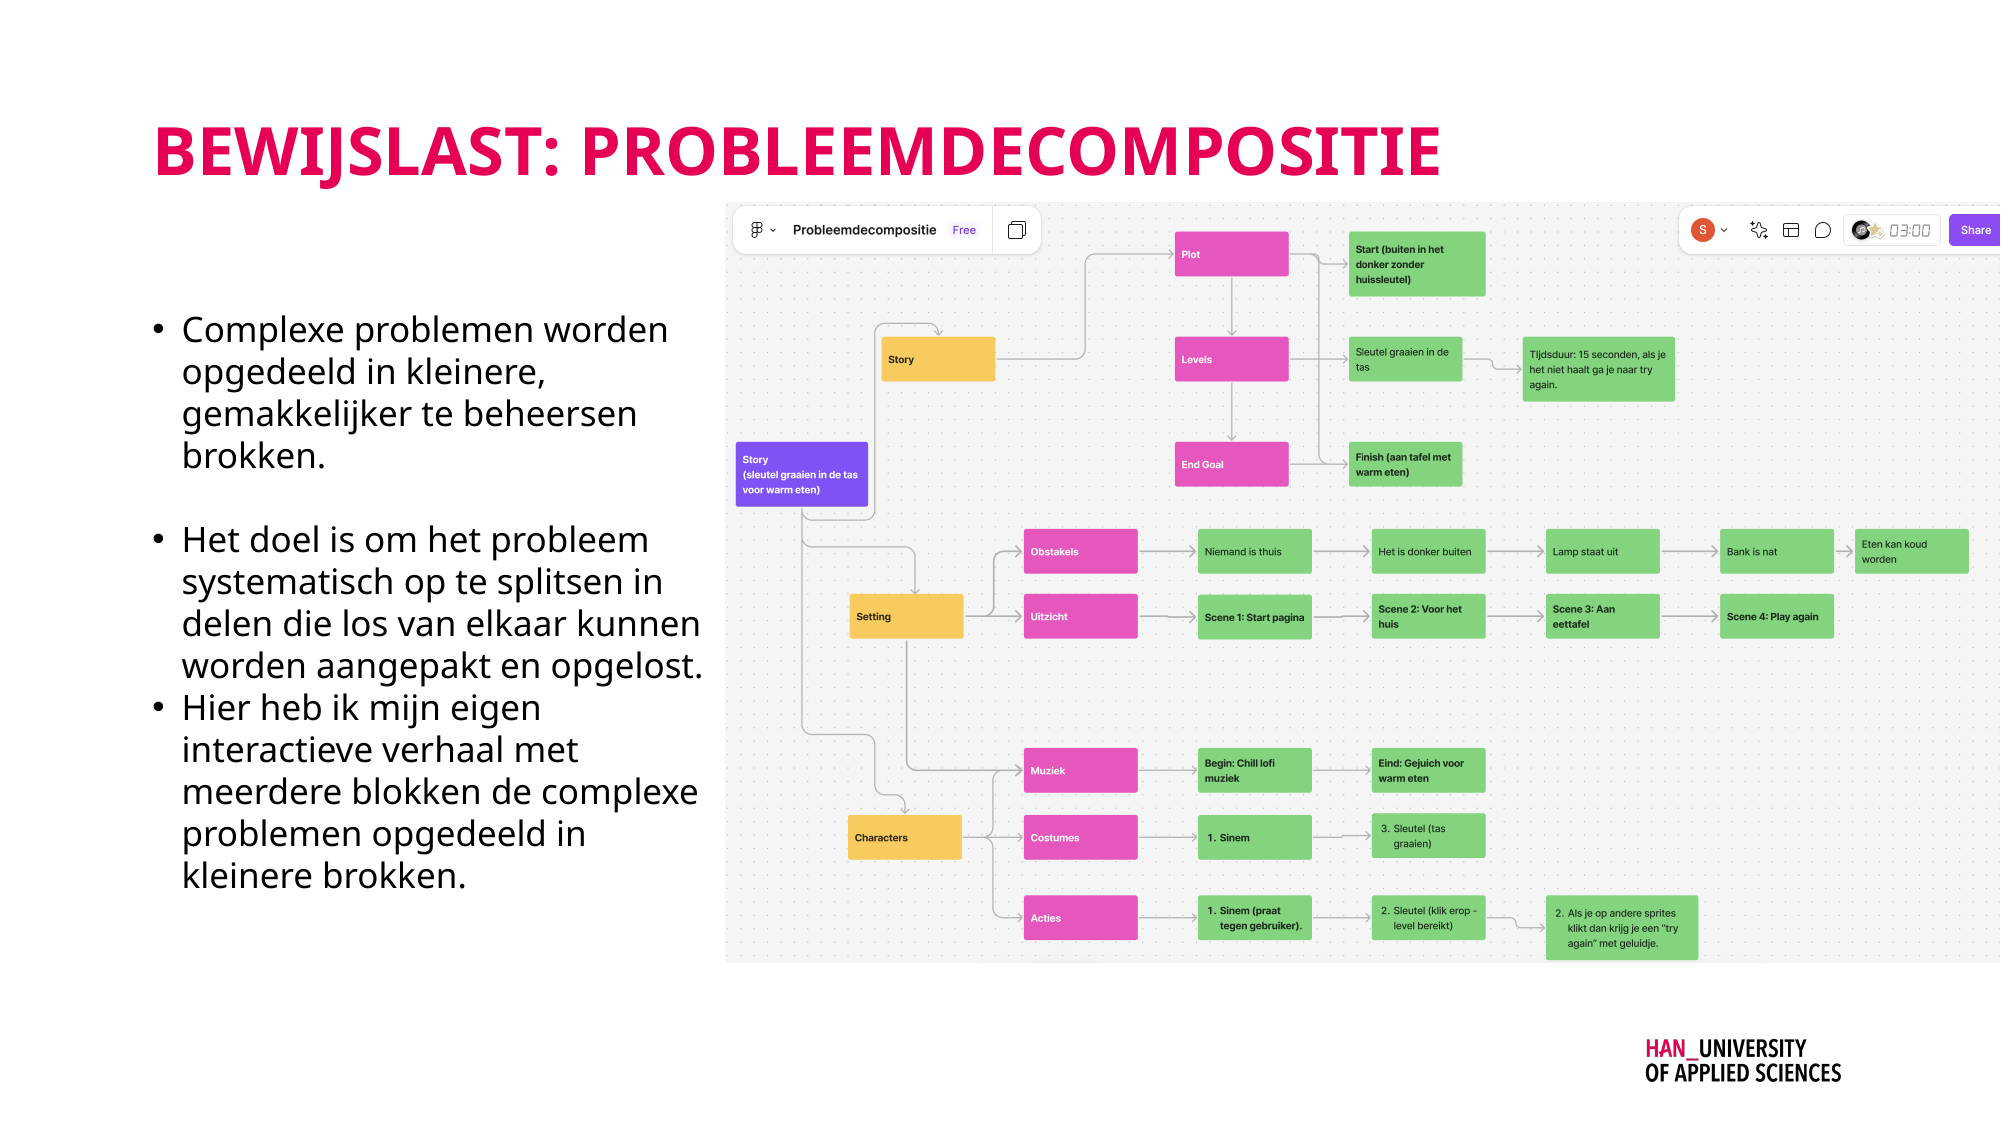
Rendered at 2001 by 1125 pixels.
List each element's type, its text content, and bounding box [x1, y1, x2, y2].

list Complexe problemen worden opgedeeld in kleinere, gemakkelijker te beheersen brokken. Het doel is om het probleem systematisch op te splitsen in delen die los van elkaar kunnen worden aangepakt en opgelost. Hier heb ik mijn eigen interactieve verhaal met meerdere blokken de complexe problemen opgedeeld in kleinere brokken. [137, 299, 724, 923]
picture [1640, 1021, 1864, 1119]
title Bewijslast: Probleemdecompositie [137, 59, 1863, 278]
picture [724, 202, 2000, 963]
